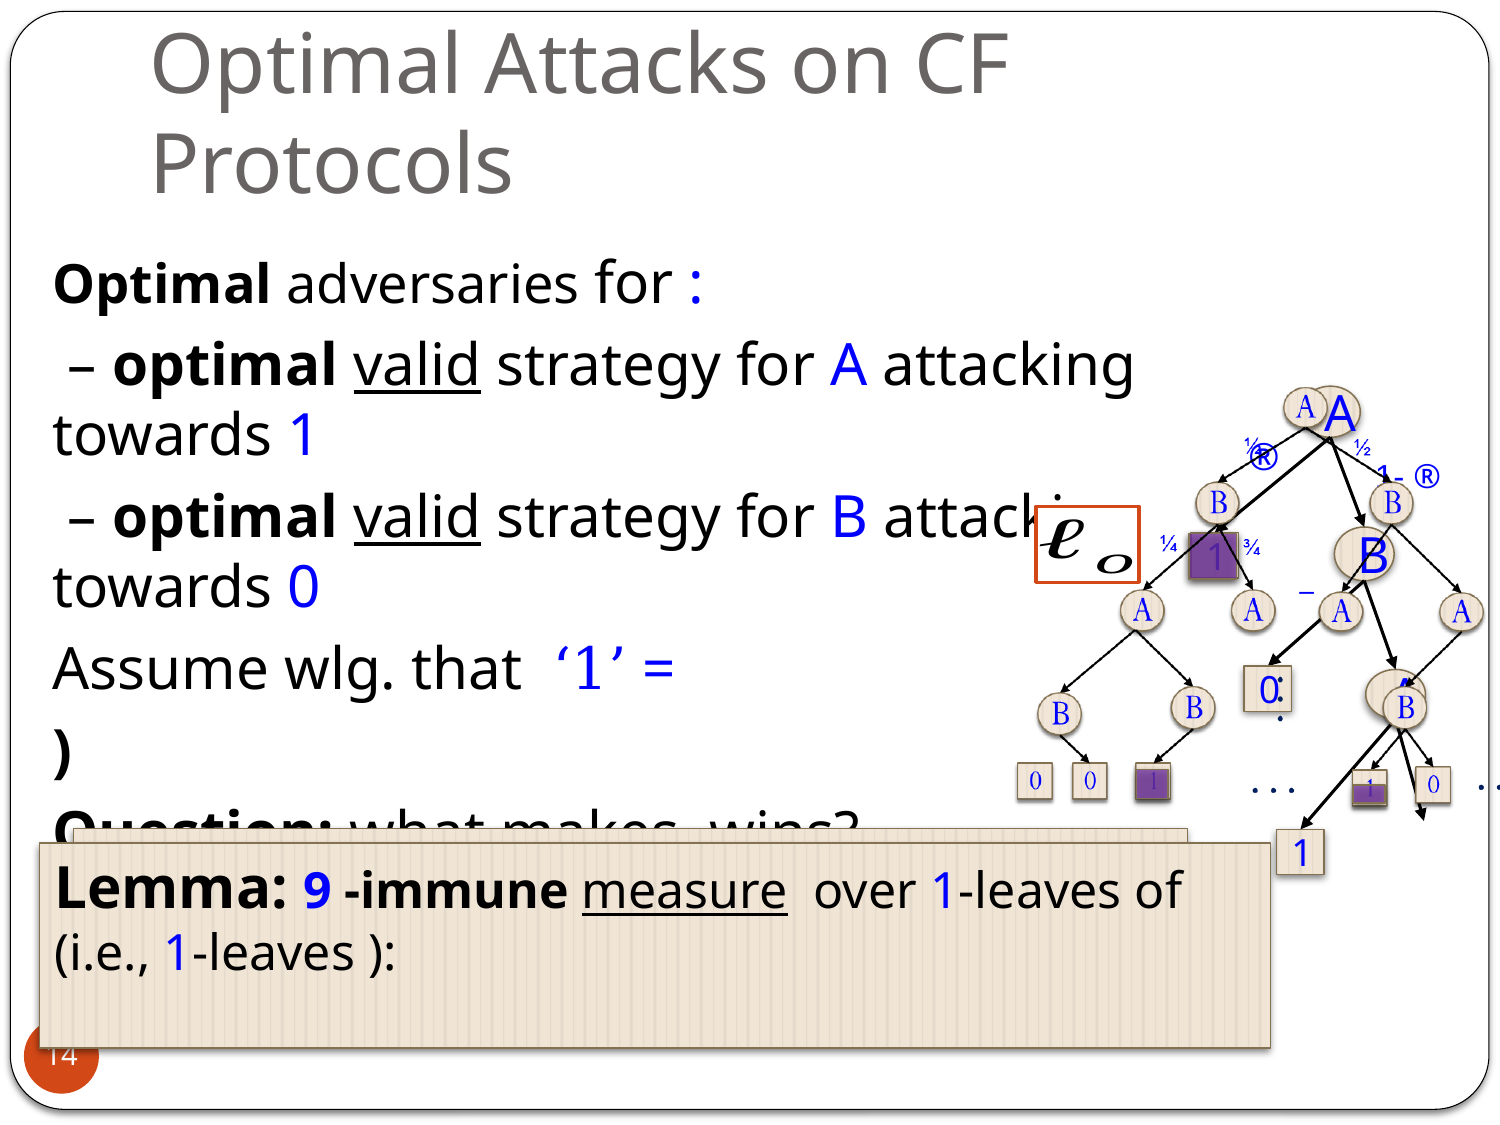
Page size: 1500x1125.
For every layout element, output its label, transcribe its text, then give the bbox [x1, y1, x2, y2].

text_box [1136, 769, 1386, 804]
slide_number 14 [23, 1031, 99, 1094]
picture [1007, 370, 1500, 847]
title Optimal Attacks on CF Protocols [134, 37, 1411, 226]
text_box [1190, 855, 1472, 875]
